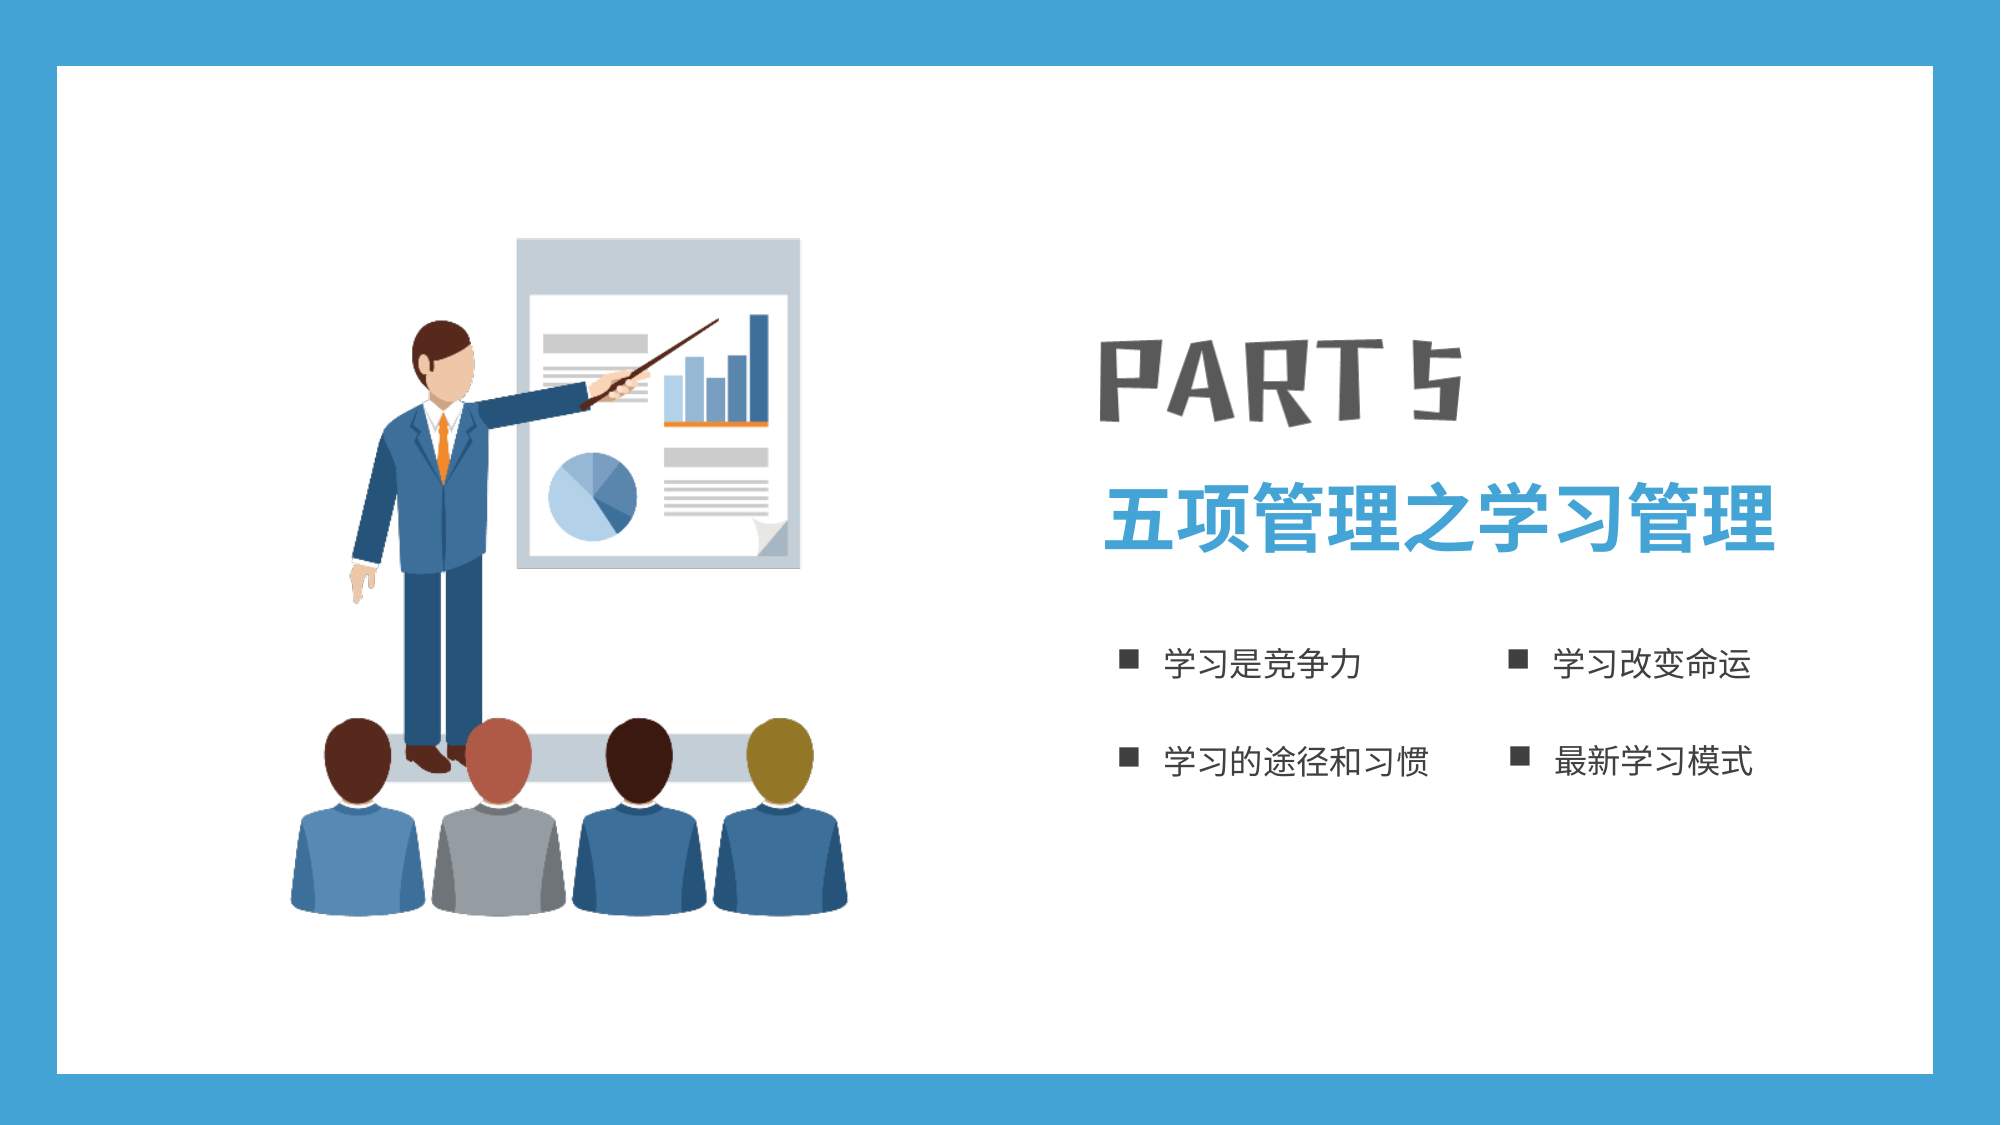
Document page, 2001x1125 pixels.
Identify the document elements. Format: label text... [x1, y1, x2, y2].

picture [198, 221, 911, 934]
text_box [1101, 613, 1889, 783]
picture [1027, 277, 1533, 518]
text_box 最新学习模式 [1492, 710, 1891, 788]
text_box 五项管理之学习管理 [1101, 471, 1827, 562]
